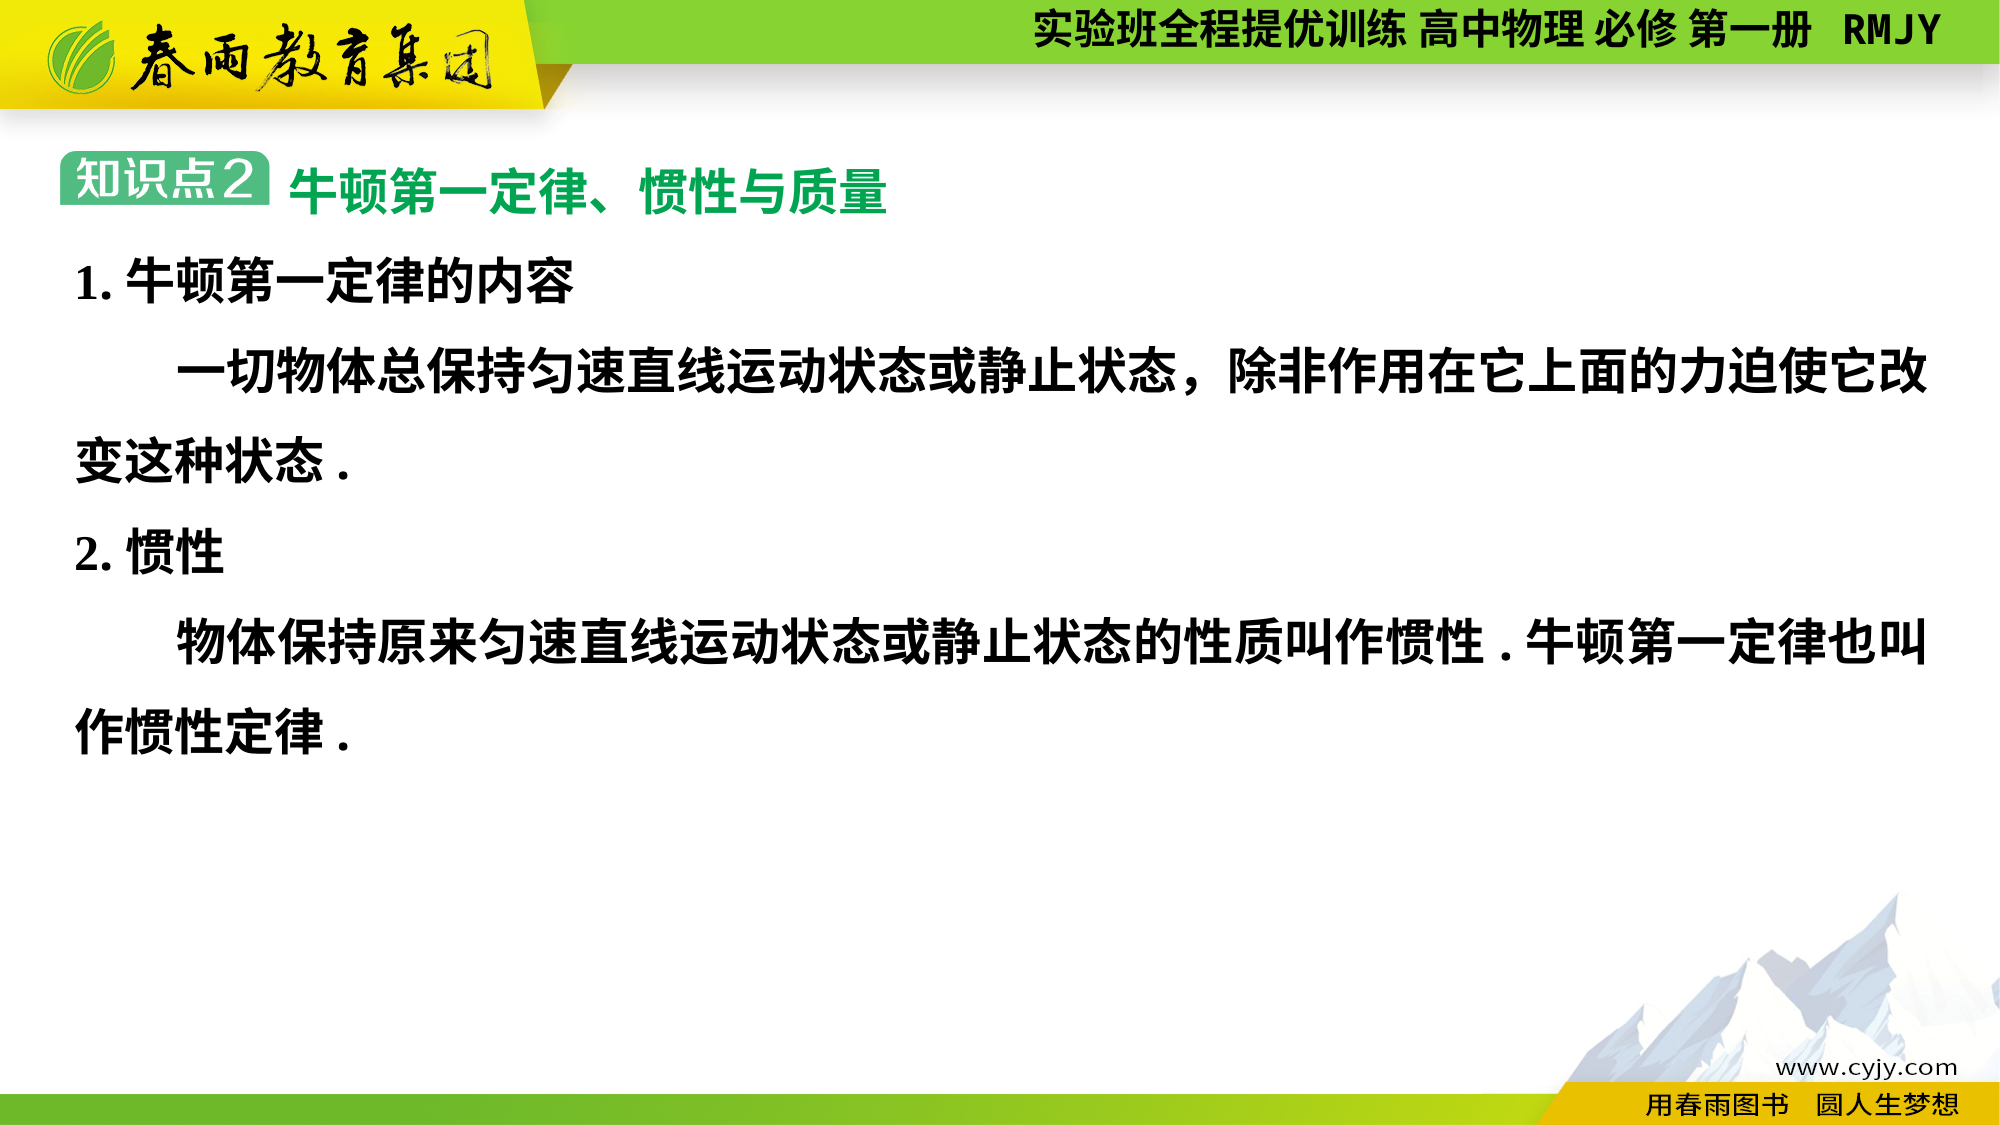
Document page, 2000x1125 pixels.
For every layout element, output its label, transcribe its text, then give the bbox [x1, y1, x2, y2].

picture [0, 0, 2000, 1125]
list 牛顿第一定律、惯性与质量 1.牛顿第一定律的内容 一切物体总保持匀速直线运动状态或静止状态，除非作用在它上面的力迫使它改变这种状态. 2.惯性 物体保持原来匀速直线运动状态或静止状态的性质叫作惯性.牛顿第一定律也叫作惯性定律. [59, 122, 1944, 774]
